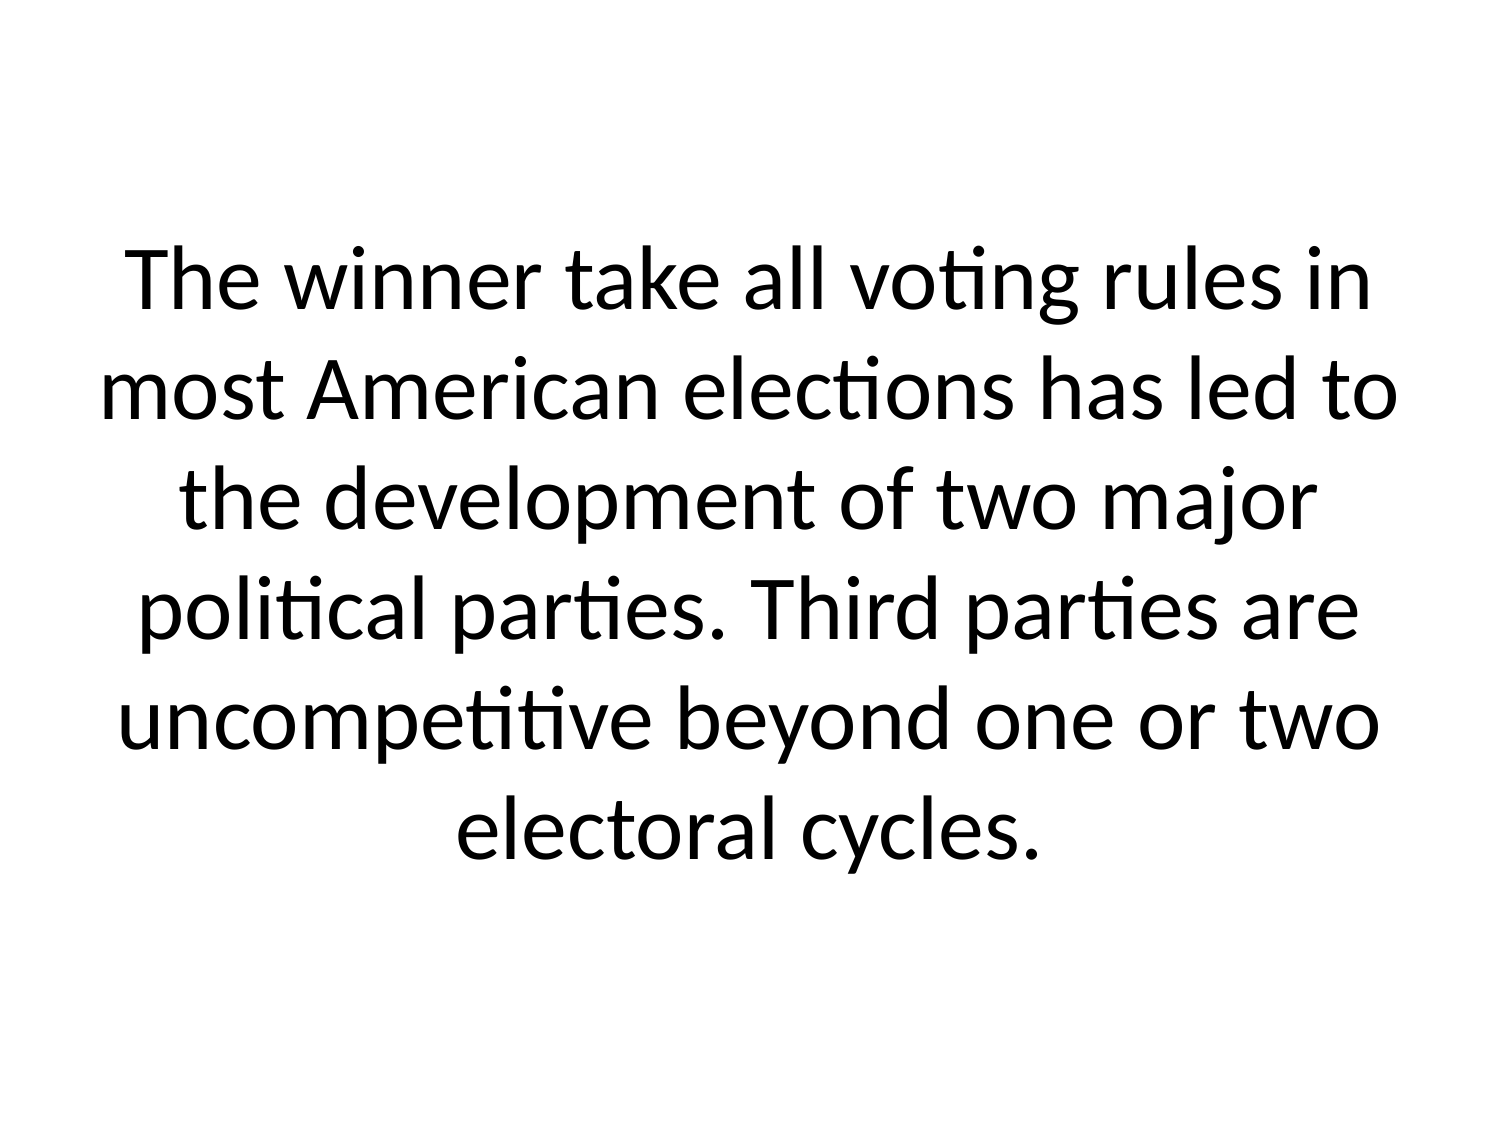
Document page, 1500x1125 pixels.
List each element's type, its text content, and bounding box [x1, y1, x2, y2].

title The winner take all voting rules in most American elections has led to the development of two major political parties. Third parties are uncompetitive beyond one or two electoral cycles. [74, 44, 1426, 1051]
